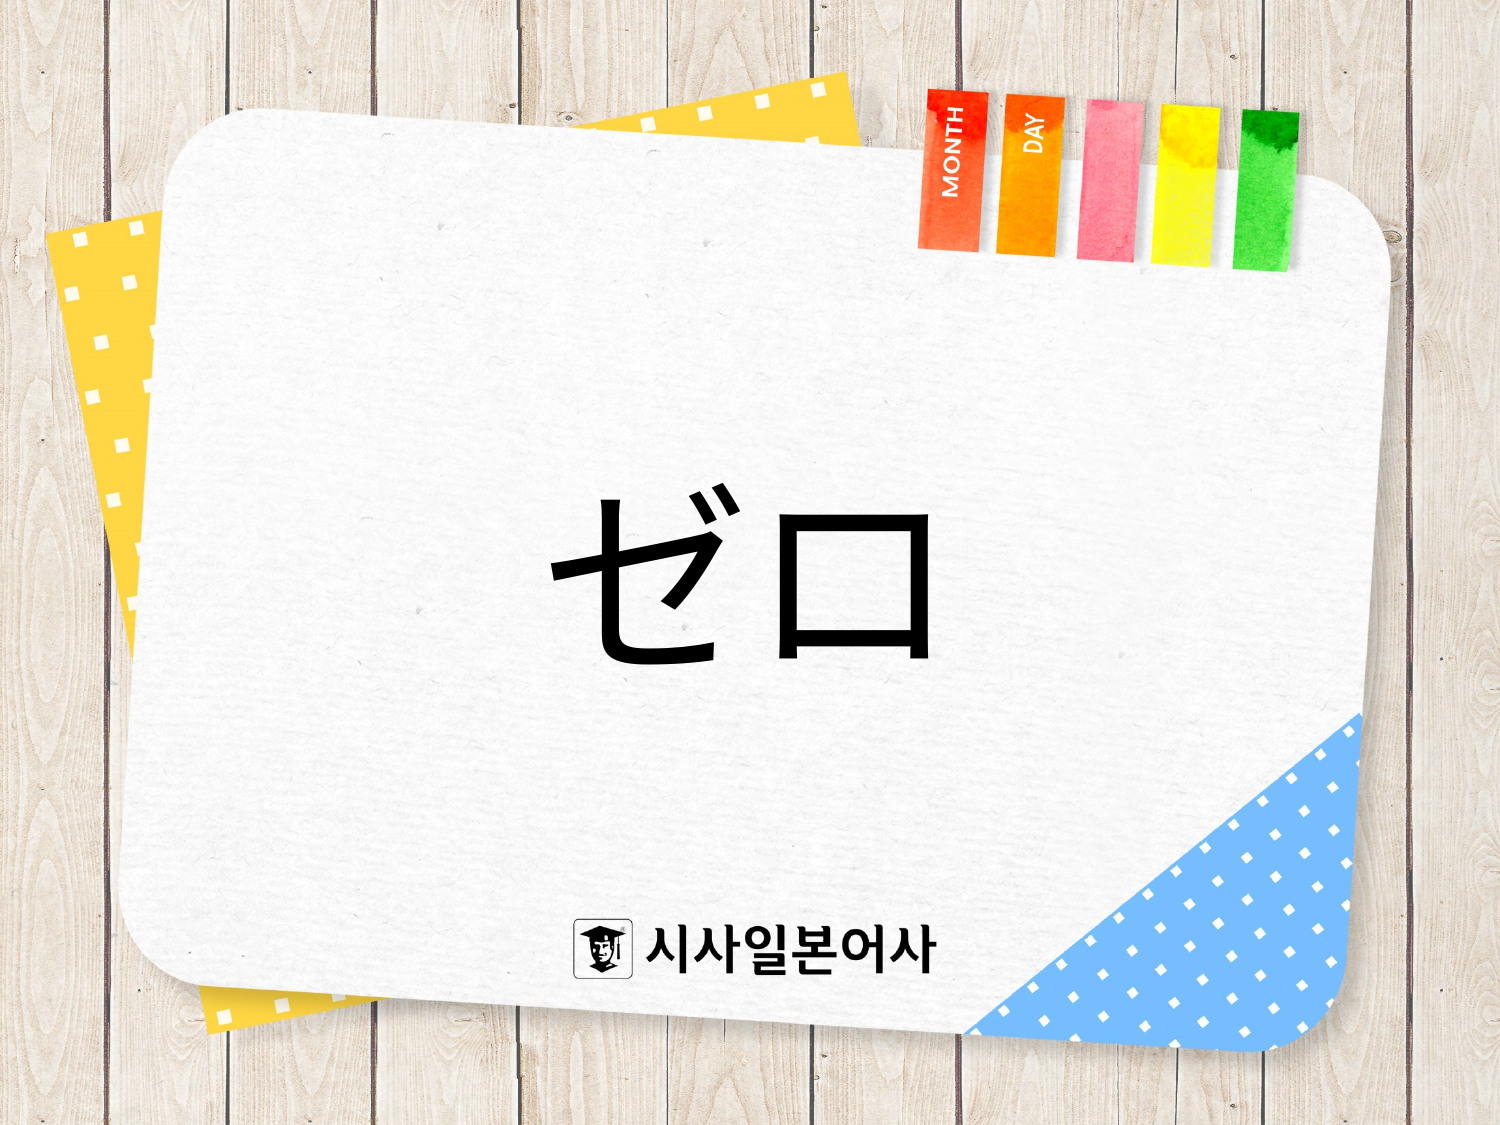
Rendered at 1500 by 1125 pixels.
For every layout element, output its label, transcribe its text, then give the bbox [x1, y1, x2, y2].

title ゼロ [75, 338, 1425, 811]
picture [0, 0, 1500, 1125]
